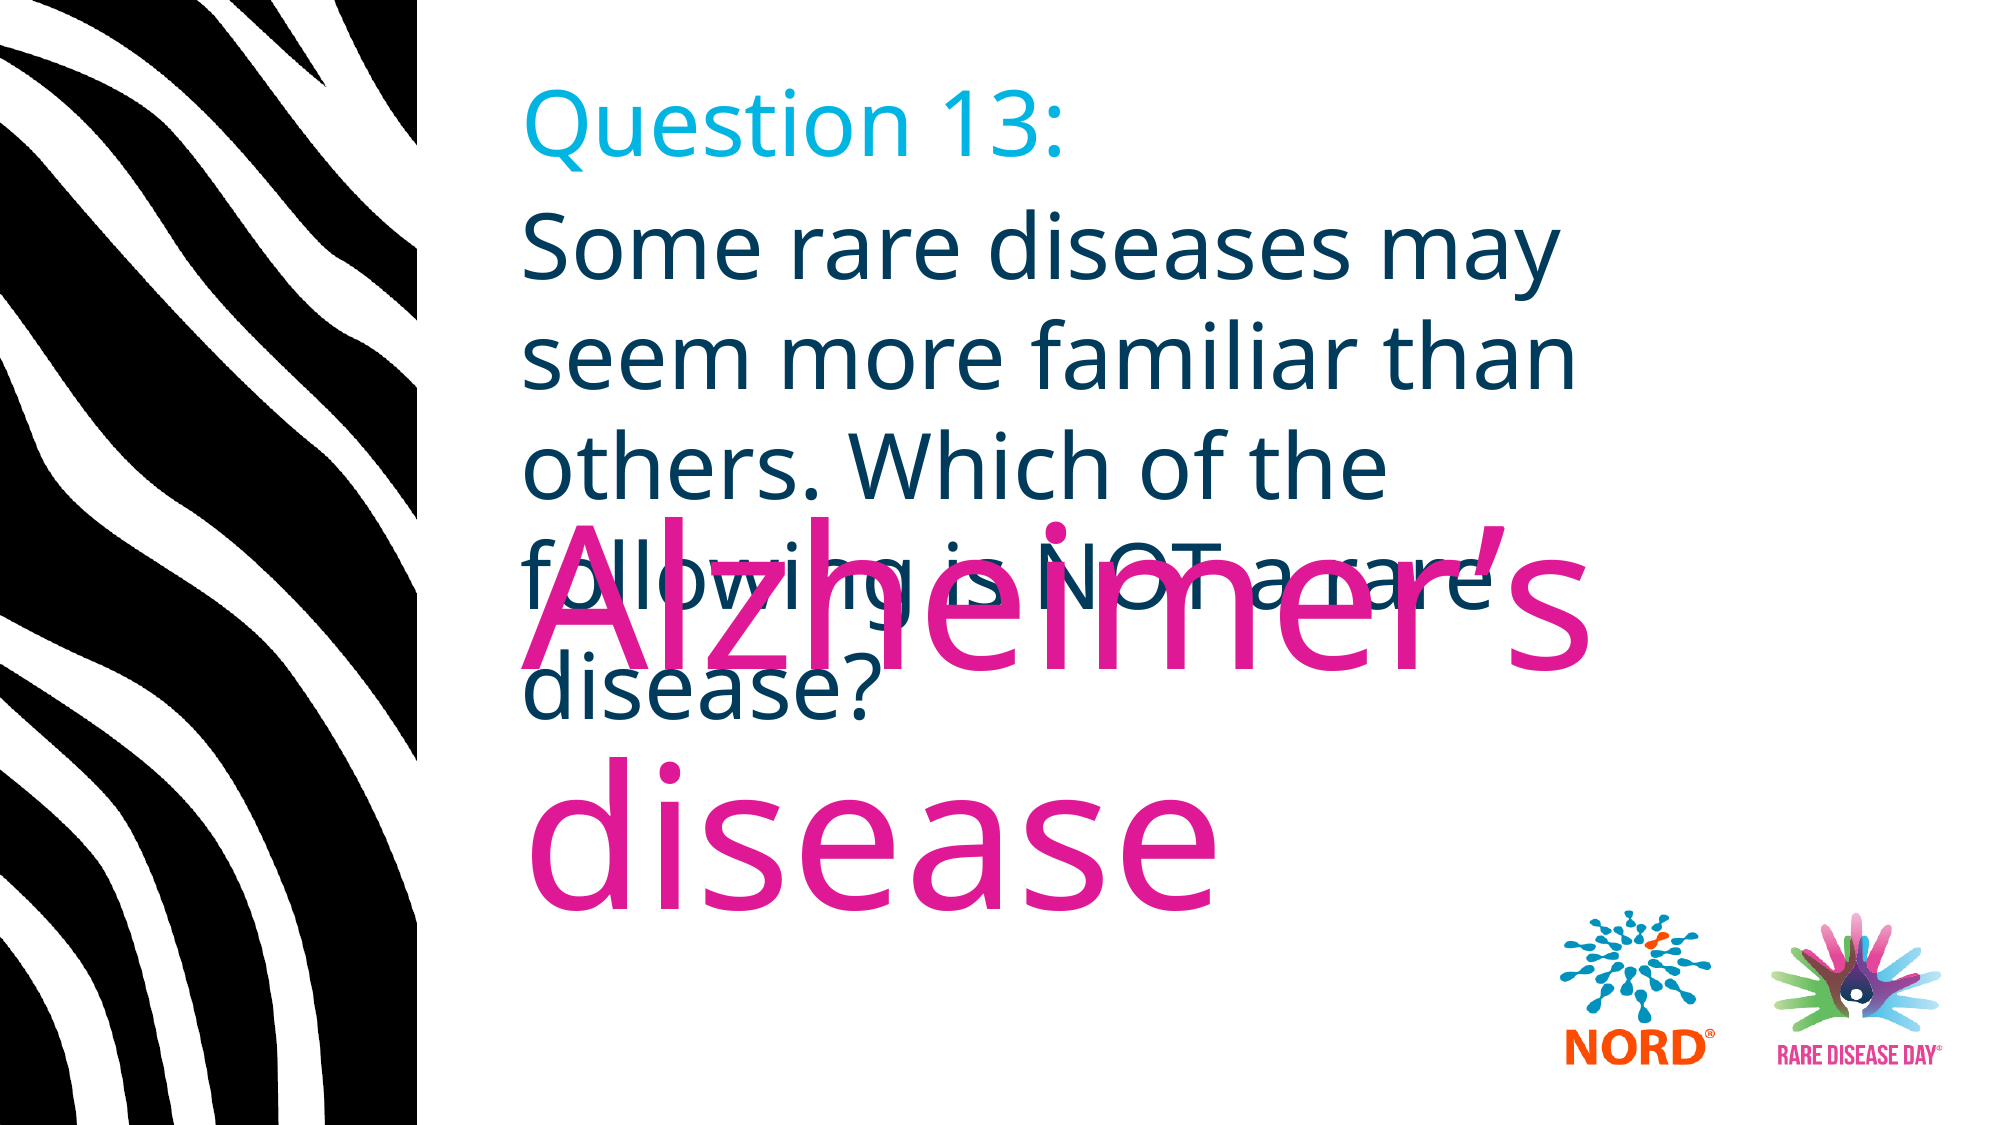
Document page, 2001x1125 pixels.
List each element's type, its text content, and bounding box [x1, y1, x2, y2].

text_box Some rare diseases may seem more familiar than others. Which of the following is NOT a rare disease? [506, 180, 1820, 610]
title Question 13: [506, 75, 1863, 274]
text_box Alzheimer’s disease [506, 610, 1963, 809]
picture [0, 0, 2001, 1125]
